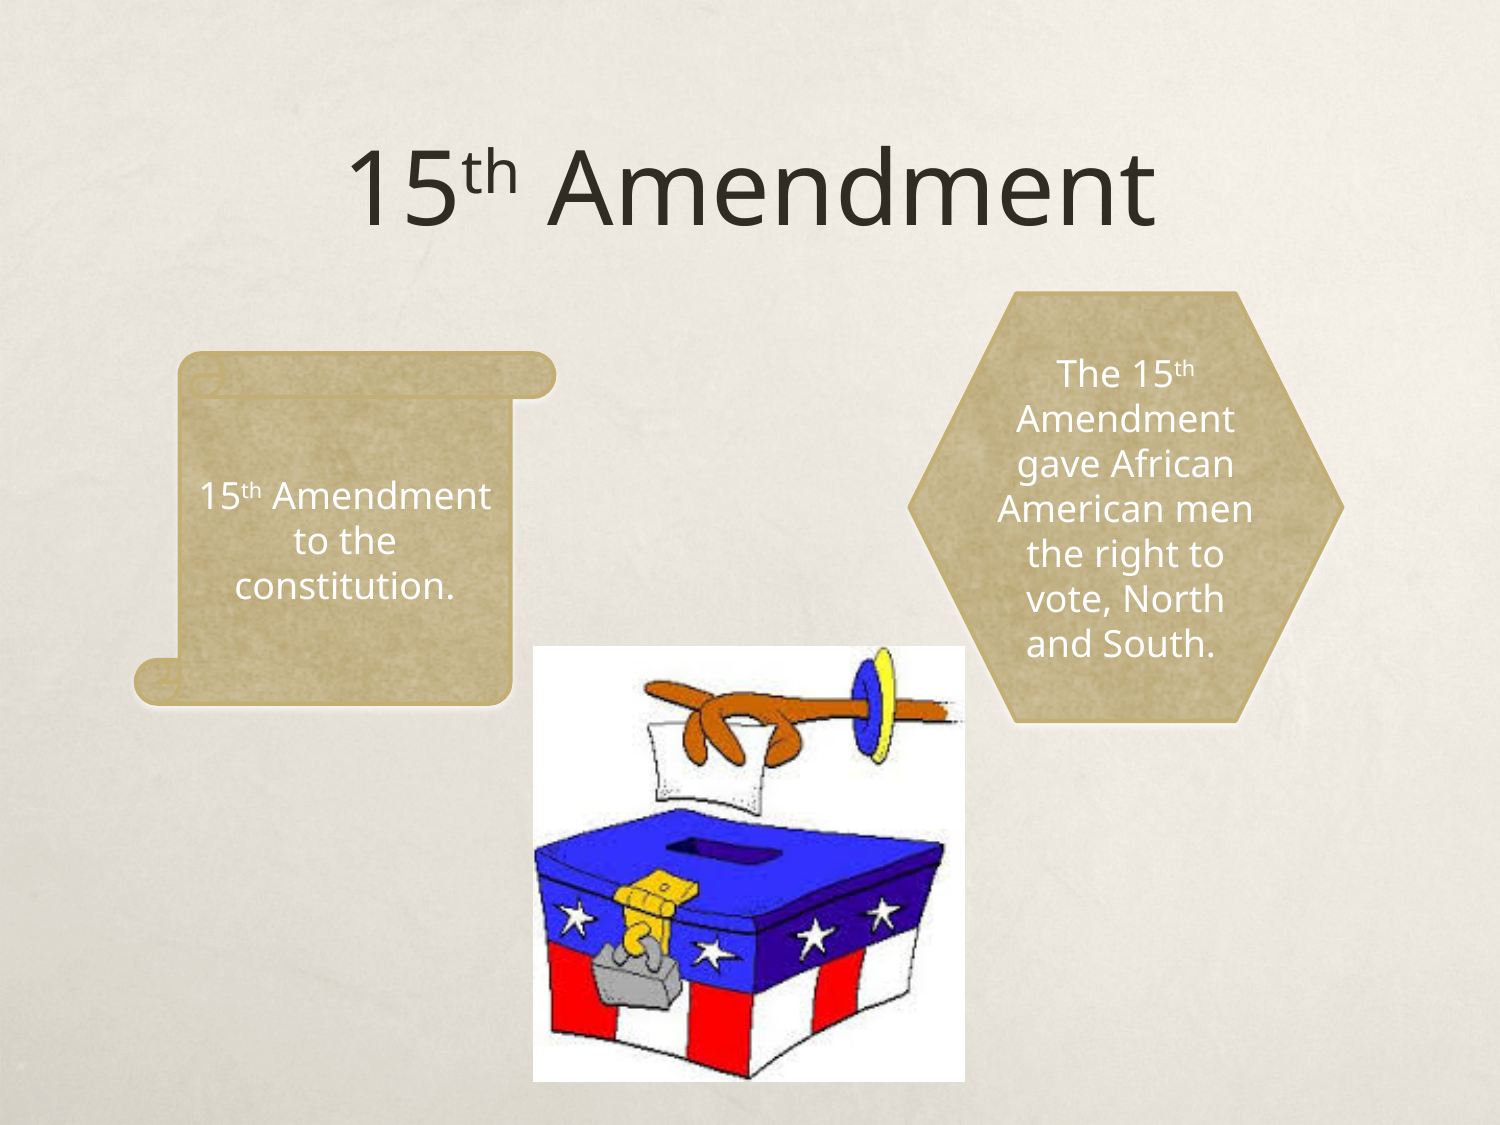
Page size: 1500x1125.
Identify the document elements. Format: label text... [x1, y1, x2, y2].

title 15th Amendment [81, 15, 1419, 254]
text_box 15th Amendment to the constitution. [133, 351, 557, 706]
text_box The 15th Amendment gave African American men the right to vote, North and South. [907, 291, 1345, 724]
picture [531, 644, 967, 1084]
